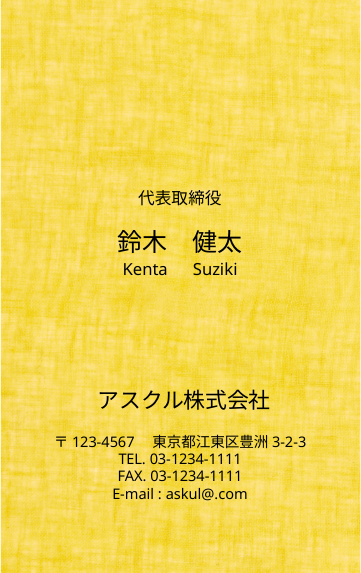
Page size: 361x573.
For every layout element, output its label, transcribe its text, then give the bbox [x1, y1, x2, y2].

text_box 〒123-4567 東京都江東区豊洲3-2-3 TEL. 03-1234-1111 FAX. 03-1234-1111 E-mail : askul@.com [24, 475, 336, 510]
picture [0, 0, 361, 573]
